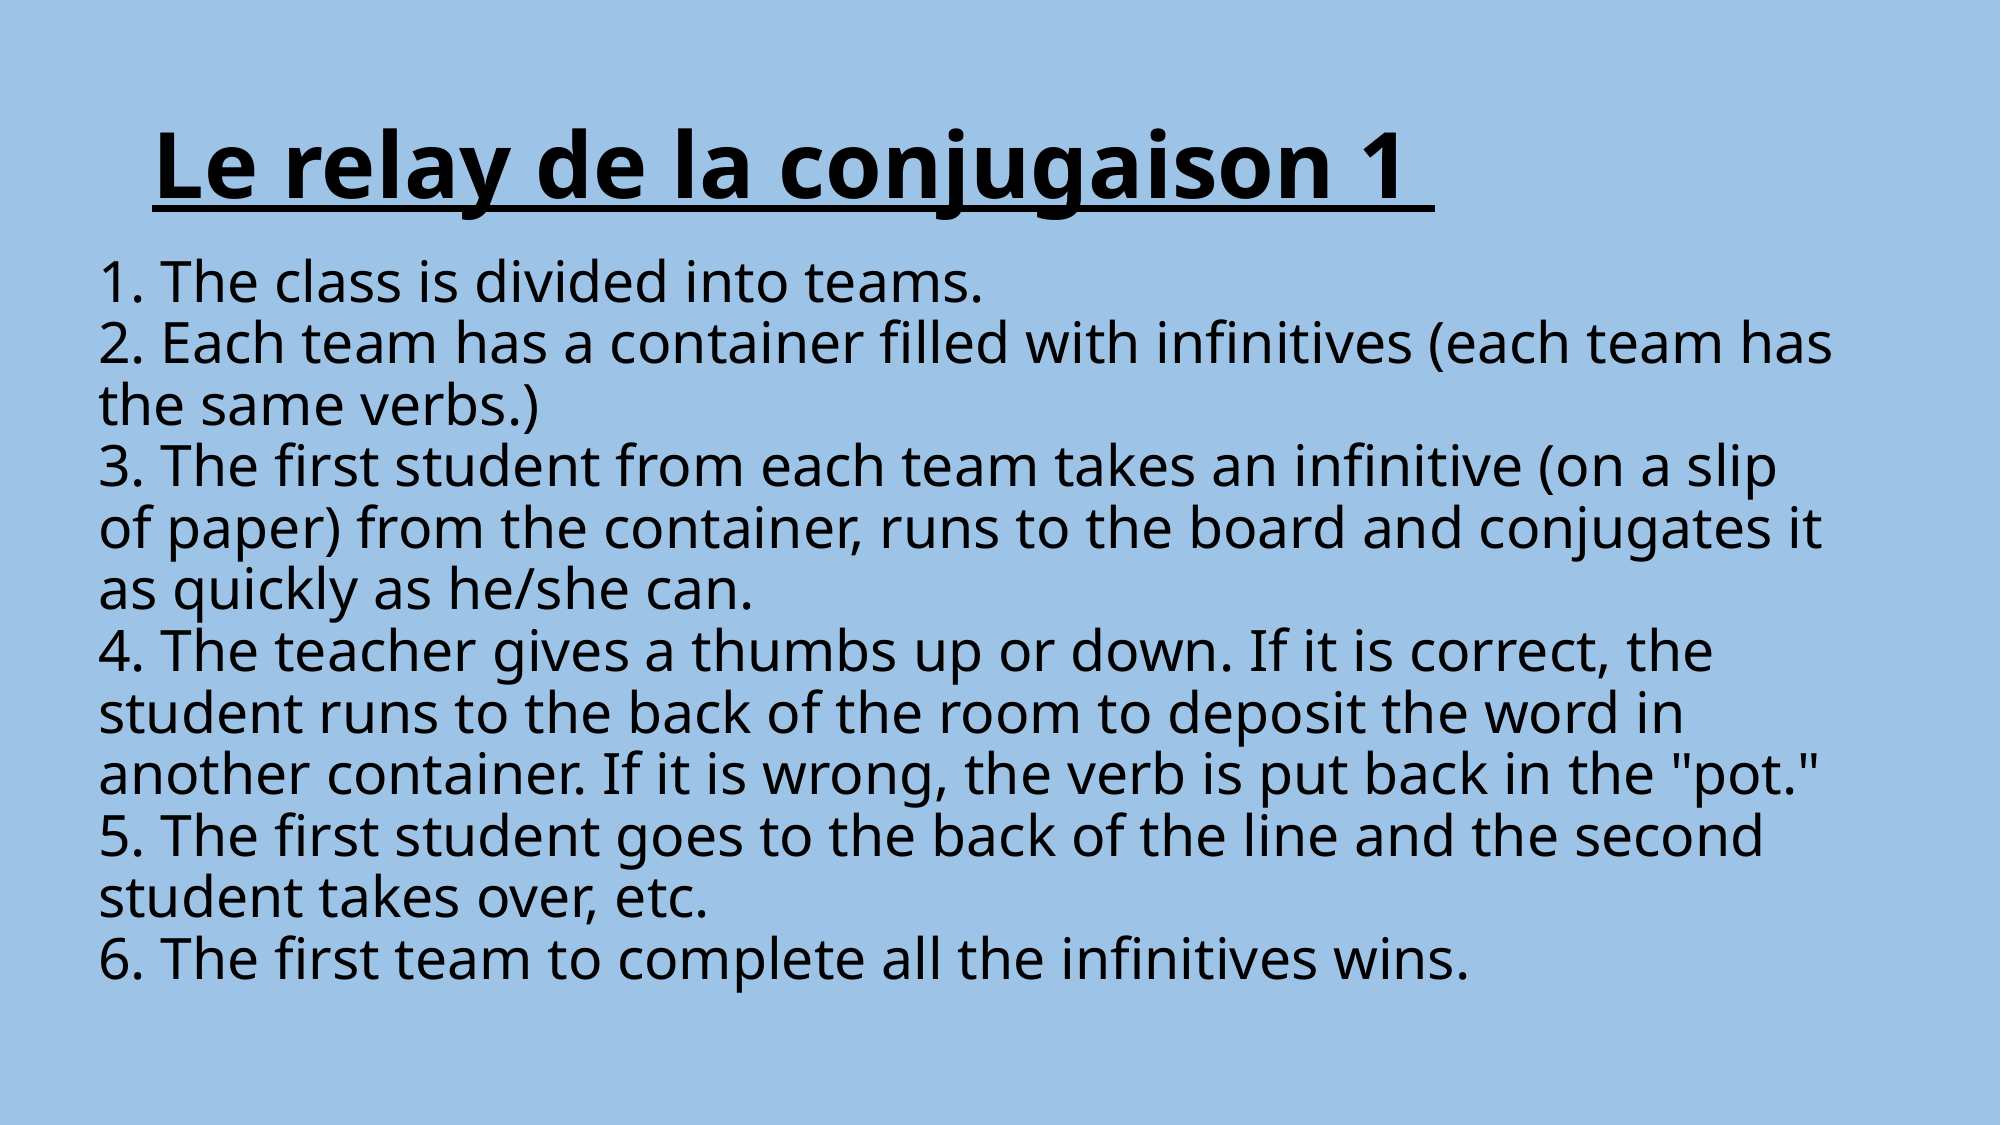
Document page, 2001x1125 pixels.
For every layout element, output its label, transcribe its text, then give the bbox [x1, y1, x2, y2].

list 1. The class is divided into teams. 2. Each team has a container filled with infinitives (each team has the same verbs.) 3. The first student from each team takes an infinitive (on a slip of paper) from the container, runs to the board and conjugates it as quickly as he/she can. 4. The teacher gives a thumbs up or down. If it is correct, the student runs to the back of the room to deposit the word in another container. If it is wrong, the verb is put back in the "pot." 5. The first student goes to the back of the line and the second student takes over, etc. 6. The first team to complete all the infinitives wins. [83, 245, 1863, 1014]
title Le relay de la conjugaison 1 [137, 59, 1863, 245]
